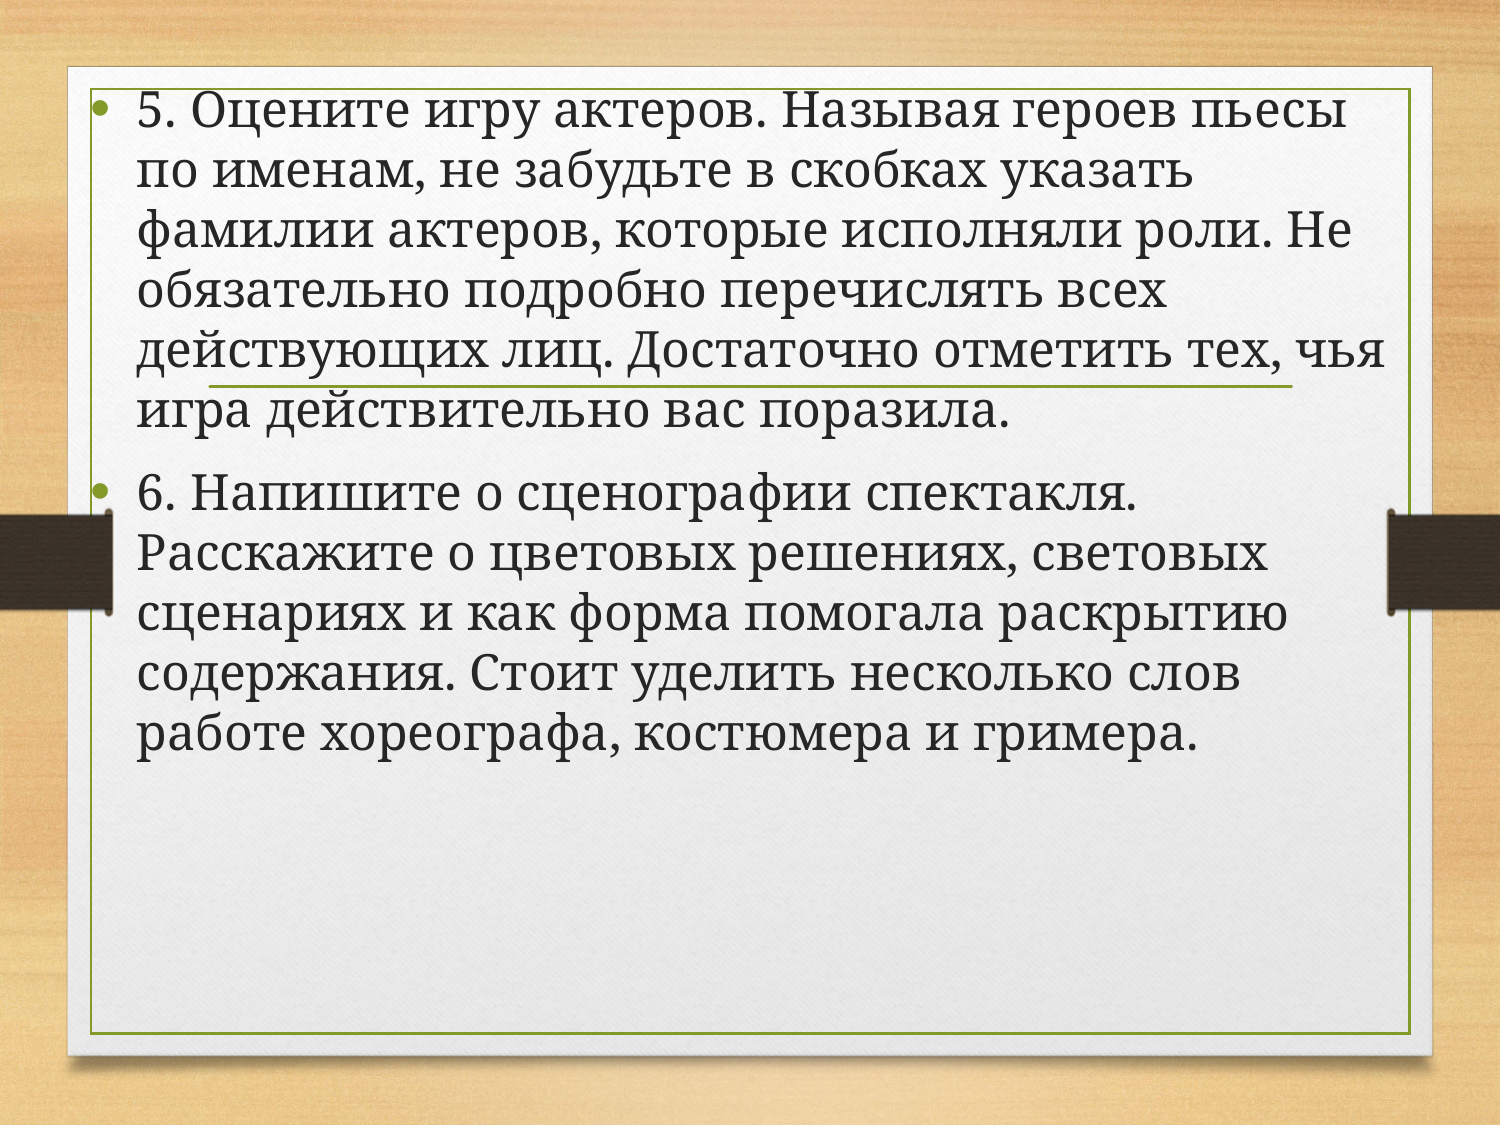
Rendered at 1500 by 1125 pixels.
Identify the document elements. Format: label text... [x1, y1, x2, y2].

picture [0, 0, 1500, 1125]
list 5. Оцените игру актеров. Называя героев пьесы по именам, не забудьте в скобках указать фамилии актеров, которые исполняли роли. Не обязательно подробно перечислять всех действующих лиц. Достаточно отметить тех, чья игра действительно вас поразила. 6. Напишите о сценографии спектакля. Расскажите о цветовых решениях, световых сценариях и как форма помогала раскрытию содержания. Стоит уделить несколько слов работе хореографа, костюмера и гримера. [75, 70, 1425, 1005]
